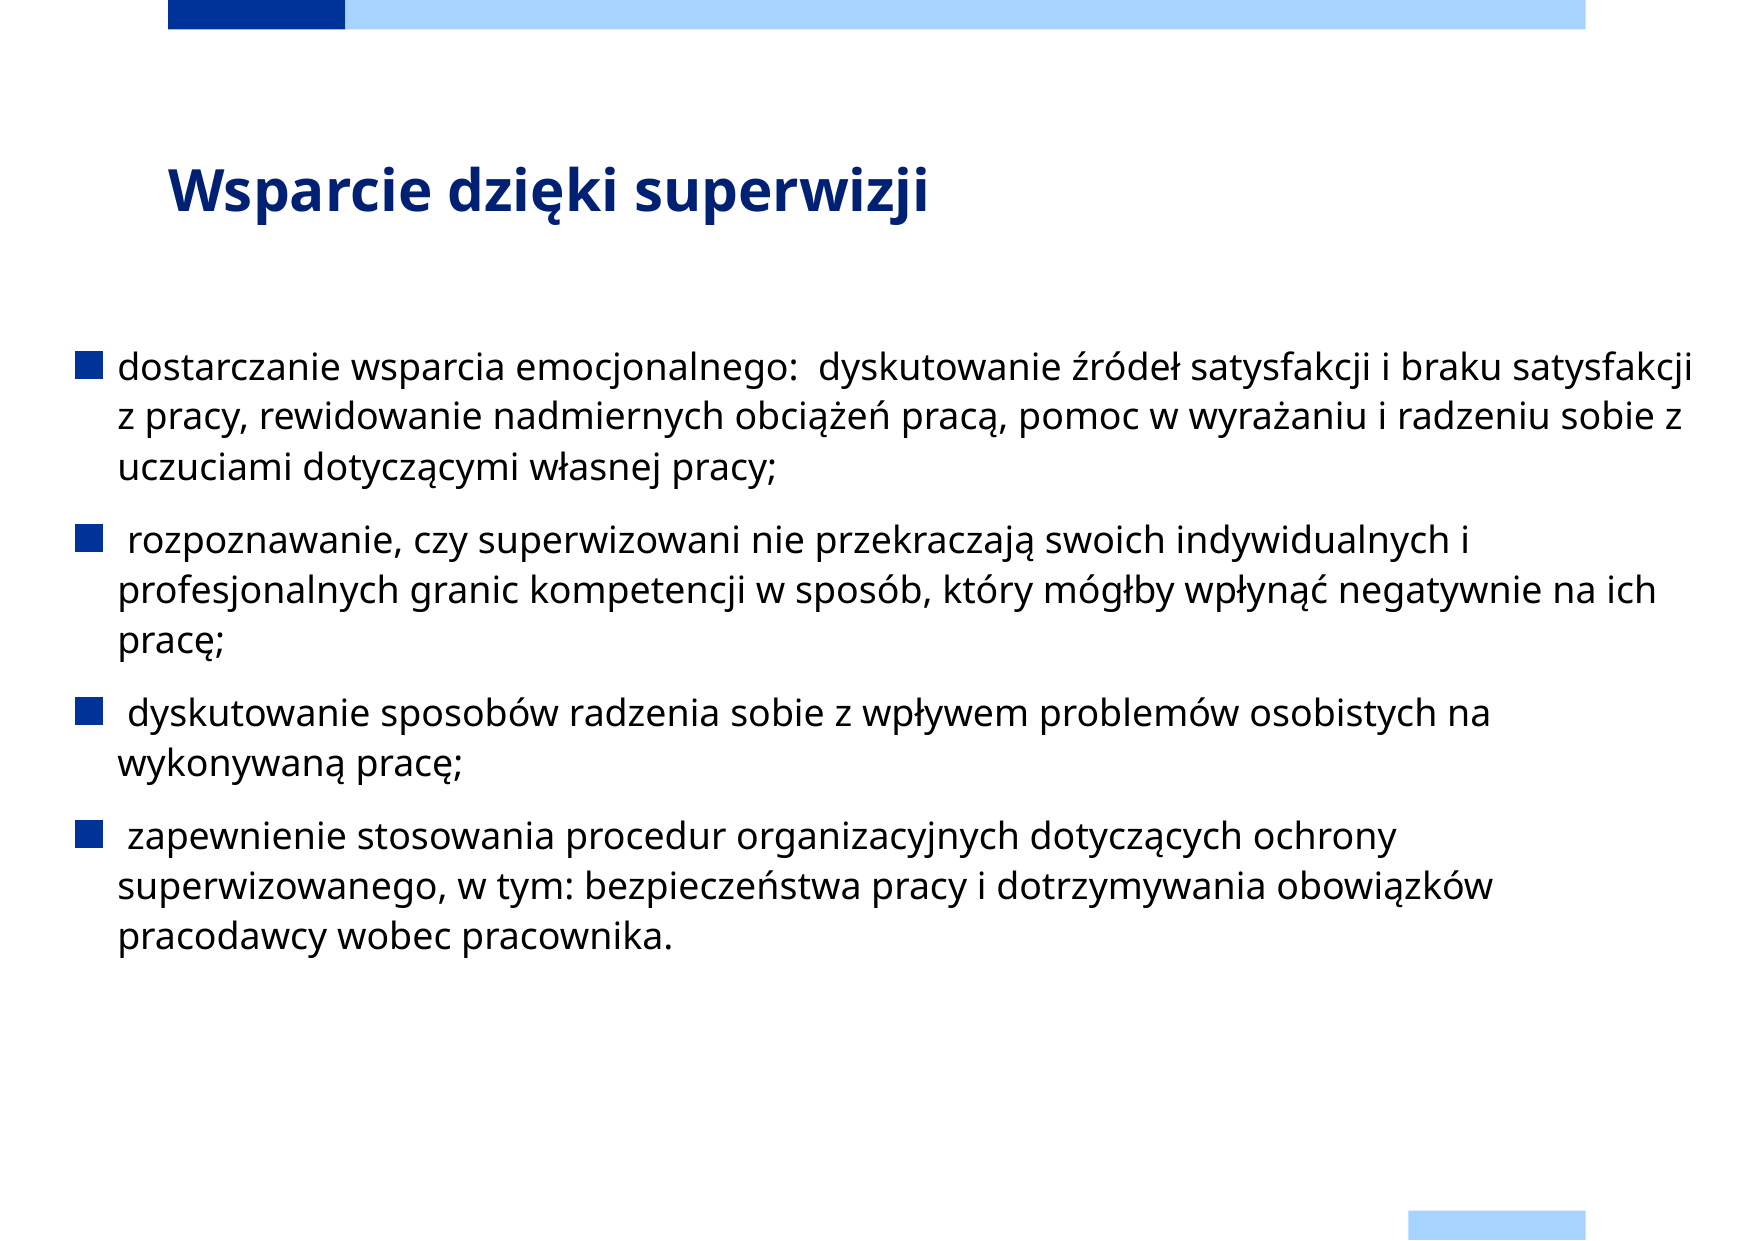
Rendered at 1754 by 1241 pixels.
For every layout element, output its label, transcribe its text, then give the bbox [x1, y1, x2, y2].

picture [75, 351, 103, 379]
title Wsparcie dzięki superwizji [168, 147, 1586, 325]
picture [75, 524, 103, 552]
list dostarczanie wsparcia emocjonalnego: dyskutowanie źródeł satysfakcji i braku satysfakcji z pracy, rewidowanie nadmiernych obciążeń pracą, pomoc w wyrażaniu i radzeniu sobie z uczuciami dotyczącymi własnej pracy; rozpoznawanie, czy superwizowani nie przekraczają swoich indywidualnych i profesjonalnych granic kompetencji w sposób, który mógłby wpłynąć negatywnie na ich pracę; dyskutowanie sposobów radzenia sobie z wpływem problemów osobistych na wykonywaną pracę; zapewnienie stosowania procedur organizacyjnych dotyczących ochrony superwizowanego, w tym: bezpieczeństwa pracy i dotrzymywania obowiązków pracodawcy wobec pracownika. [75, 337, 1698, 1061]
picture [75, 697, 103, 725]
picture [75, 820, 103, 848]
